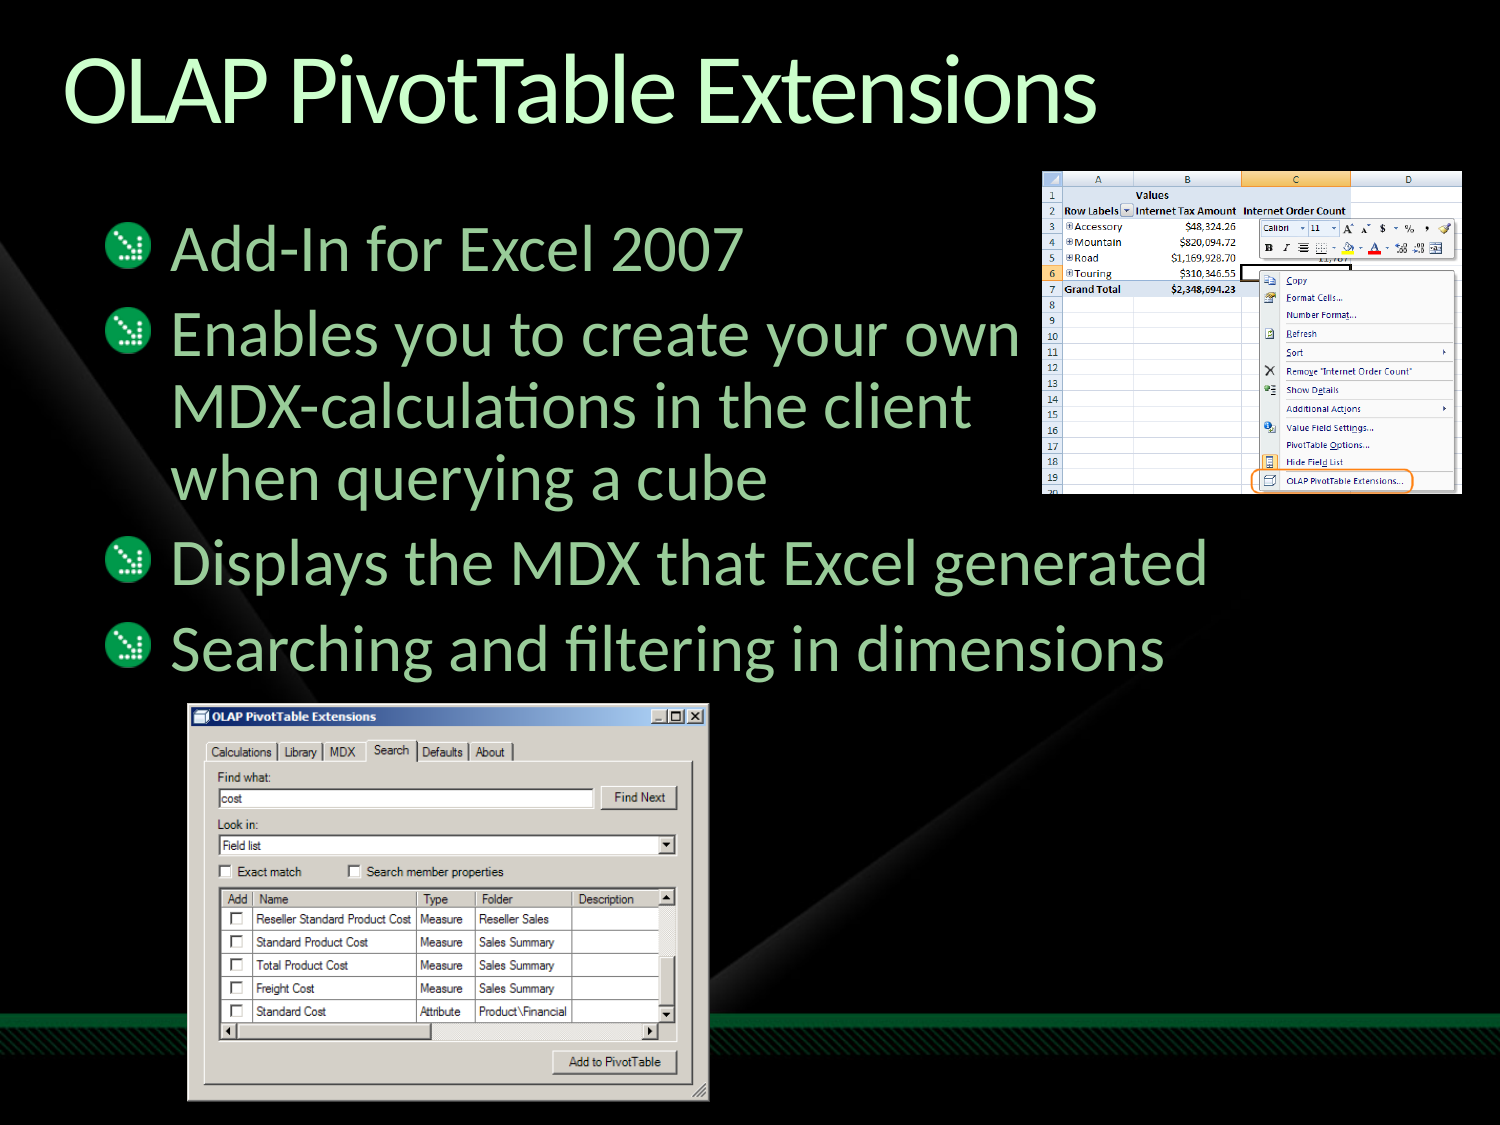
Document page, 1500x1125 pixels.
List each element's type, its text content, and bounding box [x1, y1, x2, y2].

picture [0, 0, 1500, 1125]
list Add-In for Excel 2007 Enables you to create your own MDX-calculations in the client when querying a cube Displays the MDX that Excel generated Searching and filtering in dimensions [105, 213, 1393, 906]
title OLAP PivotTable Extensions [62, 37, 1438, 147]
